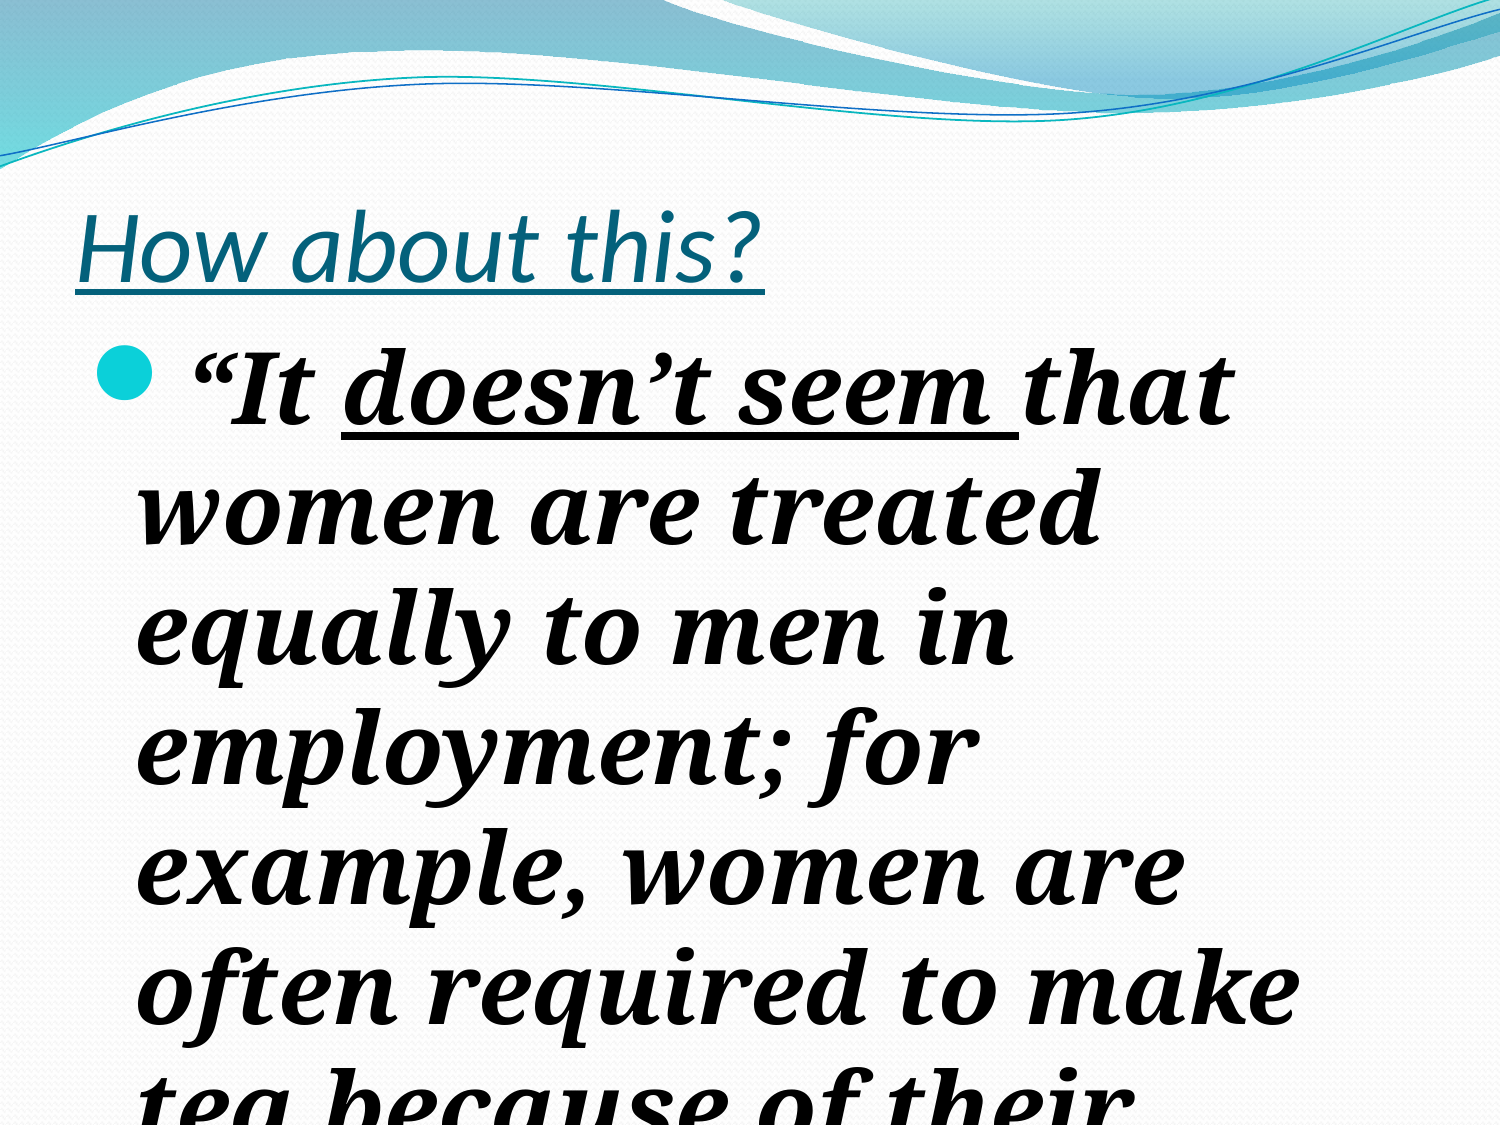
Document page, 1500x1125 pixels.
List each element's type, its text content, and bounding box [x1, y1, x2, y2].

list “It doesn’t seem that women are treated equally to men in employment; for example, women are often required to make tea because of their gender.” [75, 317, 1425, 1038]
title How about this? [75, 115, 1425, 303]
